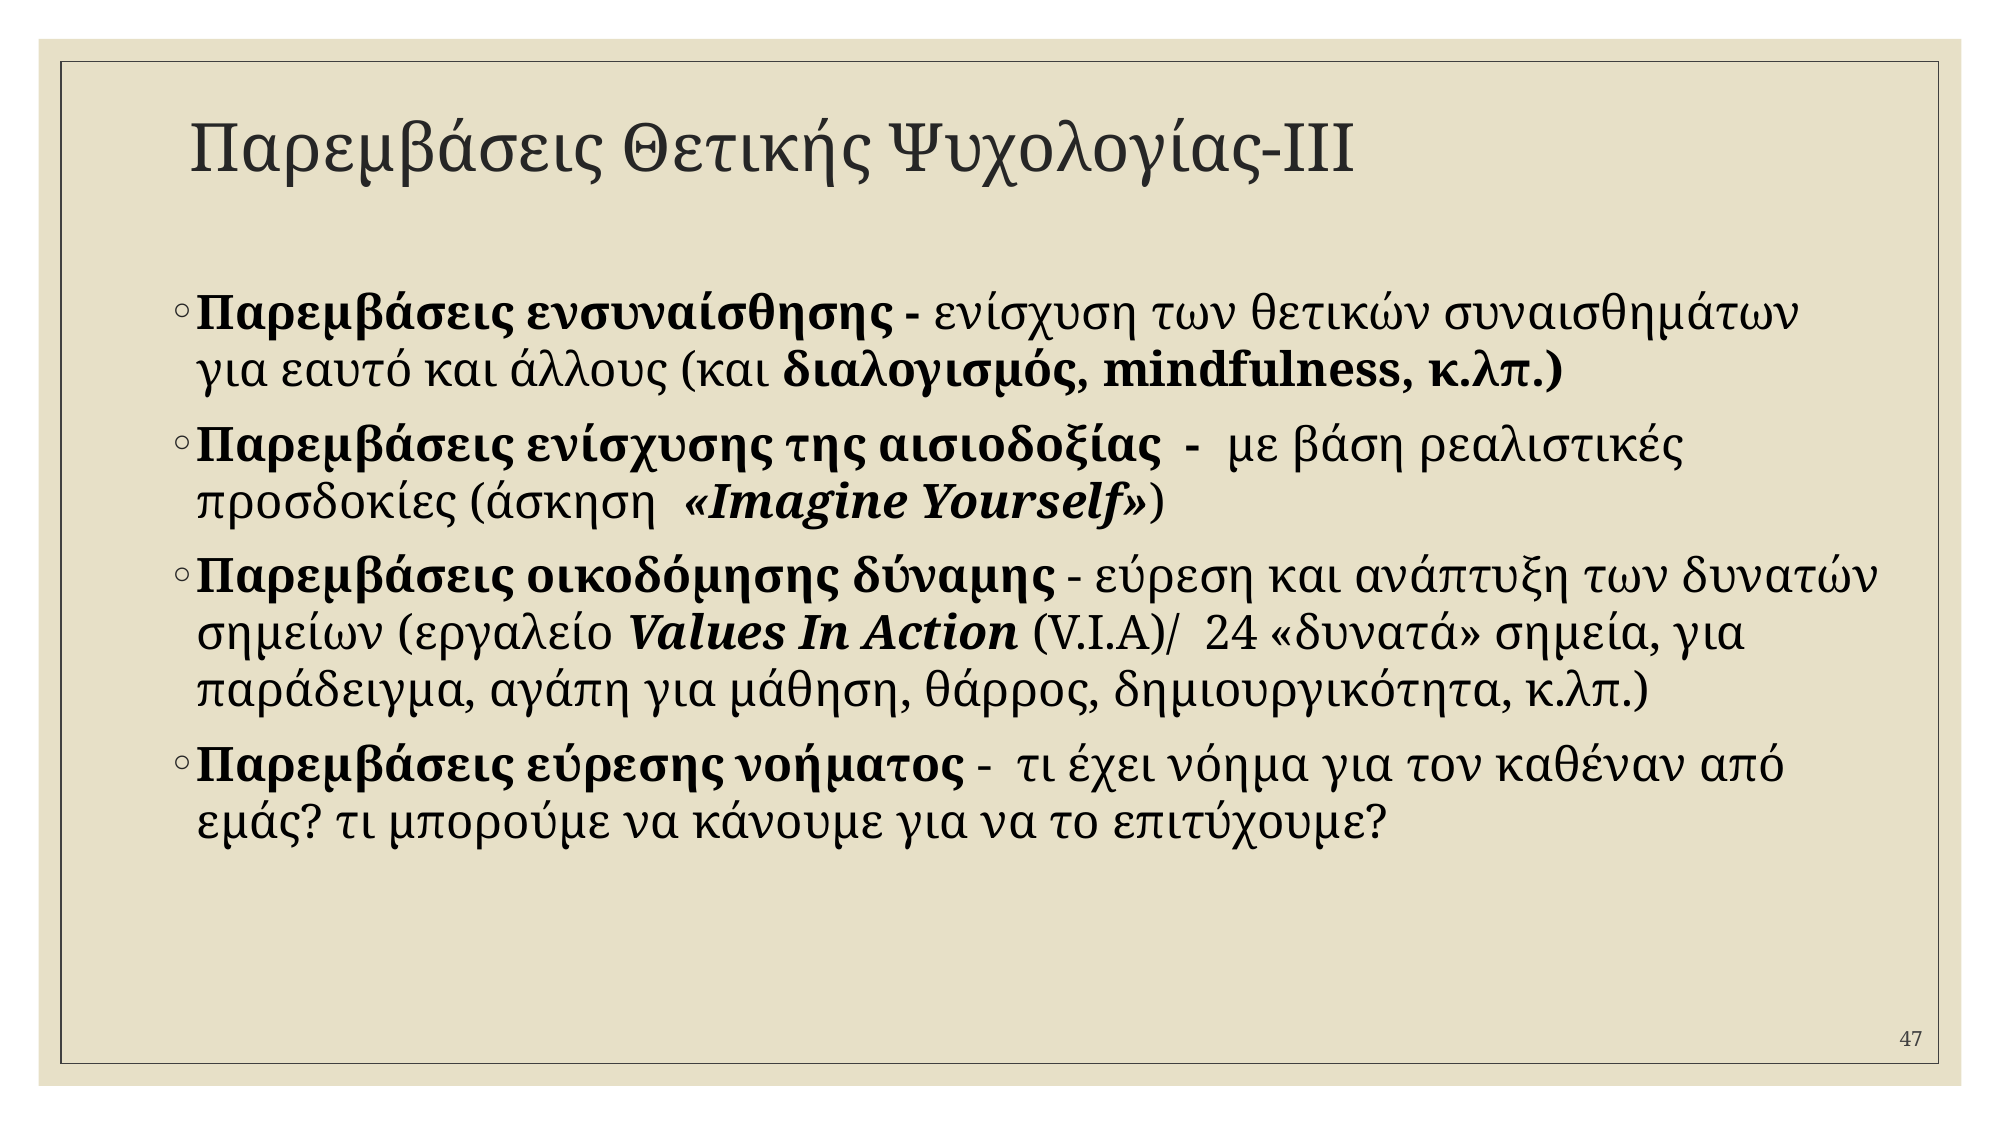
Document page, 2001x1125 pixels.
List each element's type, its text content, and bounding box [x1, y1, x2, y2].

title Παρεμβάσεις Θετικής Ψυχολογίας-ΙΙΙ [174, 105, 1825, 196]
list Παρεμβάσεις ενσυναίσθησης - ενίσχυση των θετικών συναισθημάτων για εαυτό και άλλους (και διαλογισμός, mindfulness, κ.λπ.) Παρεμβάσεις ενίσχυσης της αισιοδοξίας - με βάση ρεαλιστικές προσδοκίες (άσκηση «Imagine Yourself») Παρεμβάσεις οικοδόμησης δύναμης - εύρεση και ανάπτυξη των δυνατών σημείων (εργαλείο Values In Action (V.I.A)/ 24 «δυνατά» σημεία, για παράδειγμα, αγάπη για μάθηση, θάρρος, δημιουργικότητα, κ.λπ.) Παρεμβάσεις εύρεσης νοήματος - τι έχει νόημα για τον καθέναν από εμάς? τι μπορούμε να κάνουμε για να το επιτύχουμε? [153, 213, 1897, 1049]
slide_number 47 [1697, 1019, 1938, 1062]
